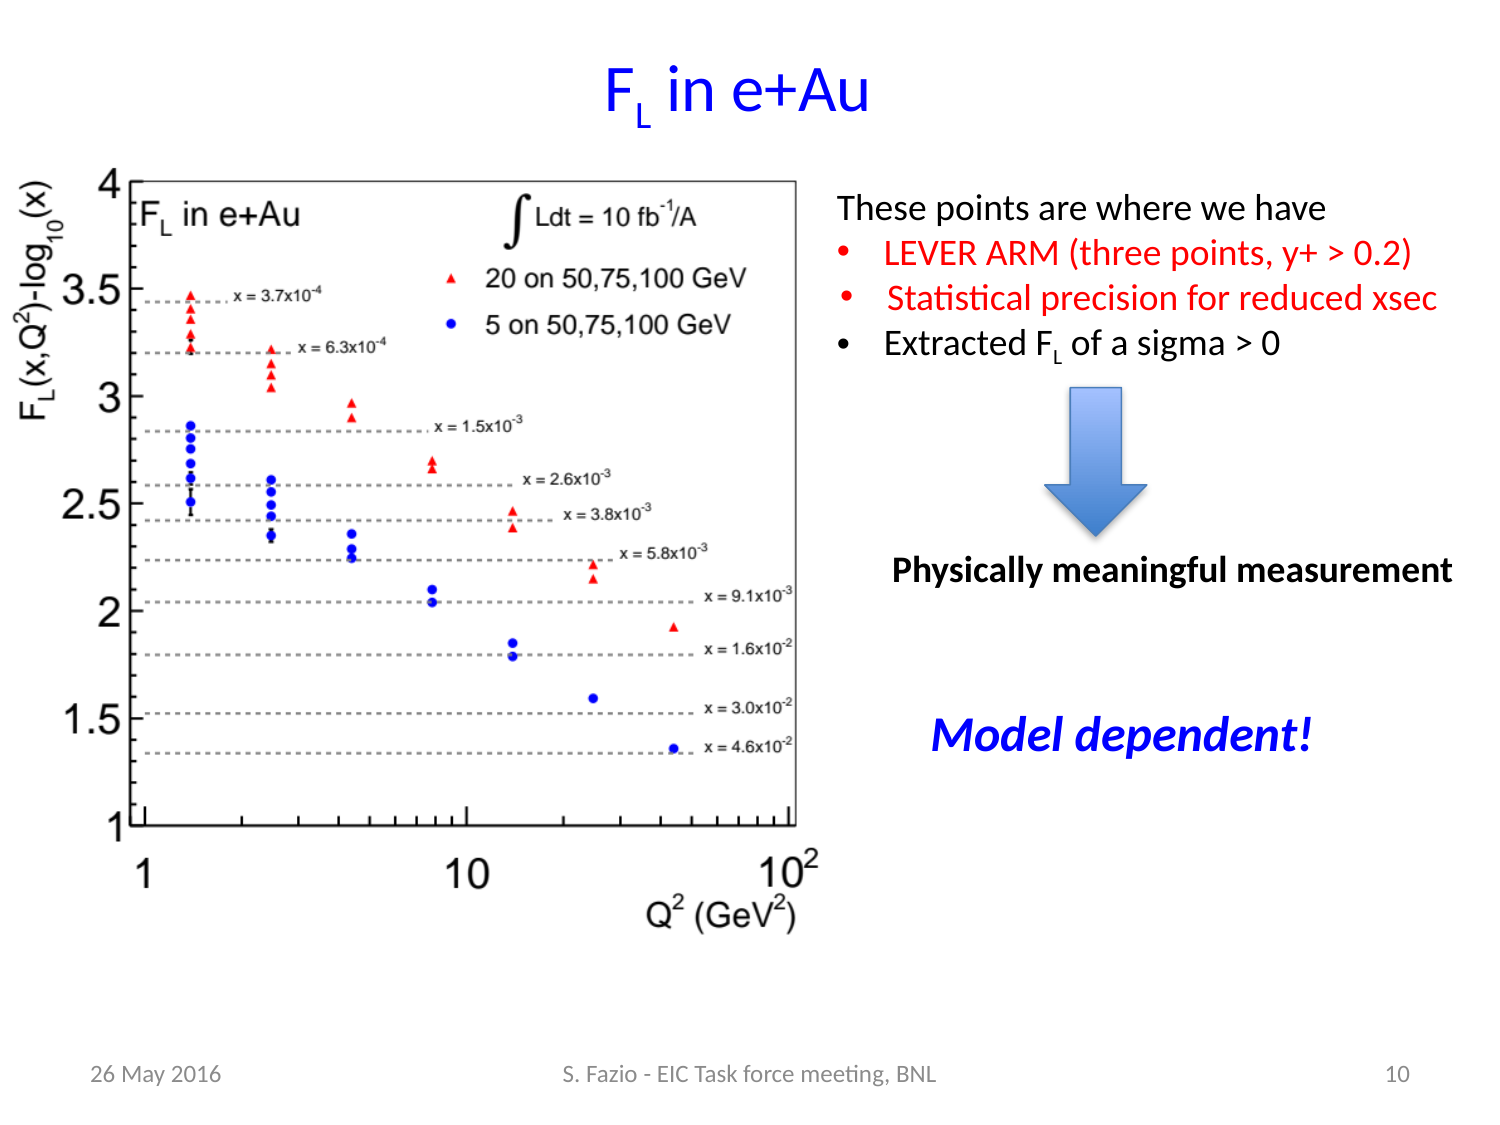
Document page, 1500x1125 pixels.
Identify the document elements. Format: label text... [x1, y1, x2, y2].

text_box FL in e+Au [589, 37, 887, 144]
text_box These points are where we have LEVER ARM (three points, y+ > 0.2) Statistical precision for reduced xsec Extracted FL of a sigma > 0 [826, 175, 1457, 512]
text_box Model dependent! [915, 694, 1329, 770]
text_box [1044, 386, 1148, 537]
picture [0, 156, 823, 940]
footer S. Fazio - EIC Task force meeting, BNL [512, 1042, 988, 1103]
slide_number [75, 1042, 425, 1103]
slide_number 10 [1074, 1042, 1425, 1103]
text_box Physically meaningful measurement [877, 538, 1469, 598]
